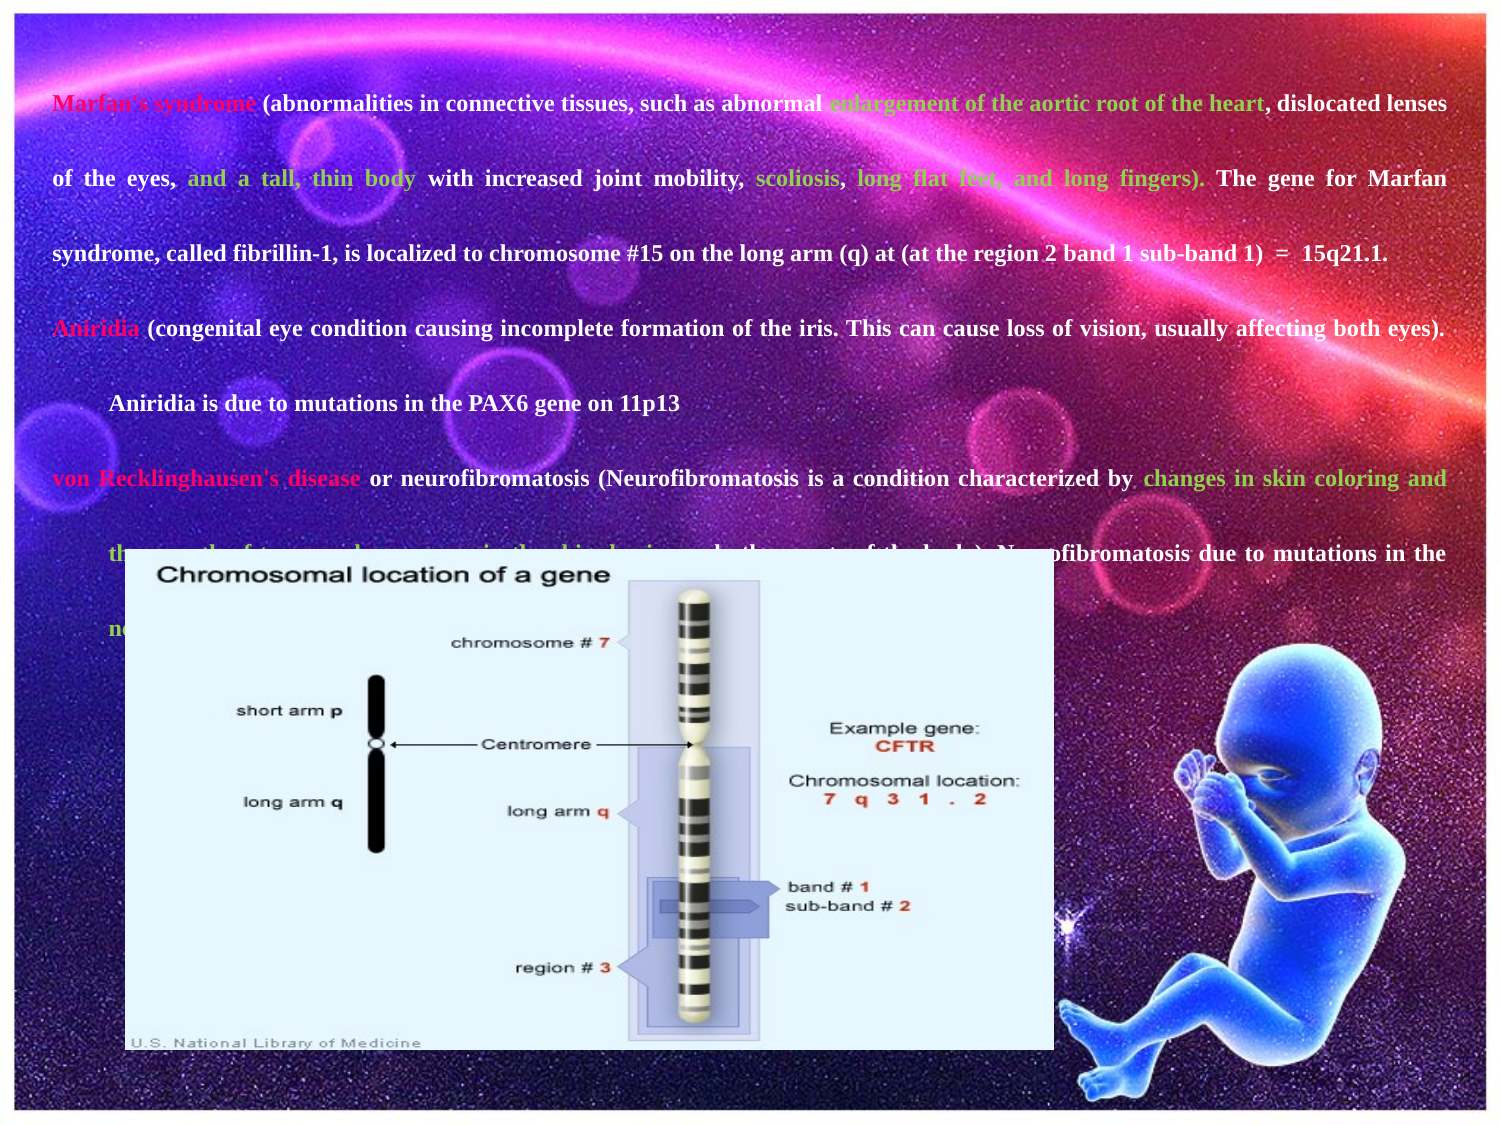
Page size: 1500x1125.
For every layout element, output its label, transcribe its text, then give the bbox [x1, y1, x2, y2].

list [124, 549, 1054, 1051]
text_box Marfan's syndrome (abnormalities in connective tissues, such as abnormal enlargement of the aortic root of the heart, dislocated lenses of the eyes, and a tall, thin body with increased joint mobility, scoliosis, long flat feet, and long fingers). The gene for Marfan syndrome, called fibrillin-1, is localized to chromosome #15 on the long arm (q) at (at the region 2 band 1 sub-band 1) = 15q21.1. Aniridia (congenital eye condition causing incomplete formation of the iris. This can cause loss of vision, usually affecting both eyes). Aniridia is due to mutations in the PAX6 gene on 11p13 von Recklinghausen's disease or neurofibromatosis (Neurofibromatosis is a condition characterized by changes in skin coloring and the growth of tumors along nerves in the skin, brain, and other parts of the body). Neurofibromatosis due to mutations in the neurofibromin gene on chromosome 17. [37, 49, 1463, 815]
picture [0, 0, 1500, 1125]
